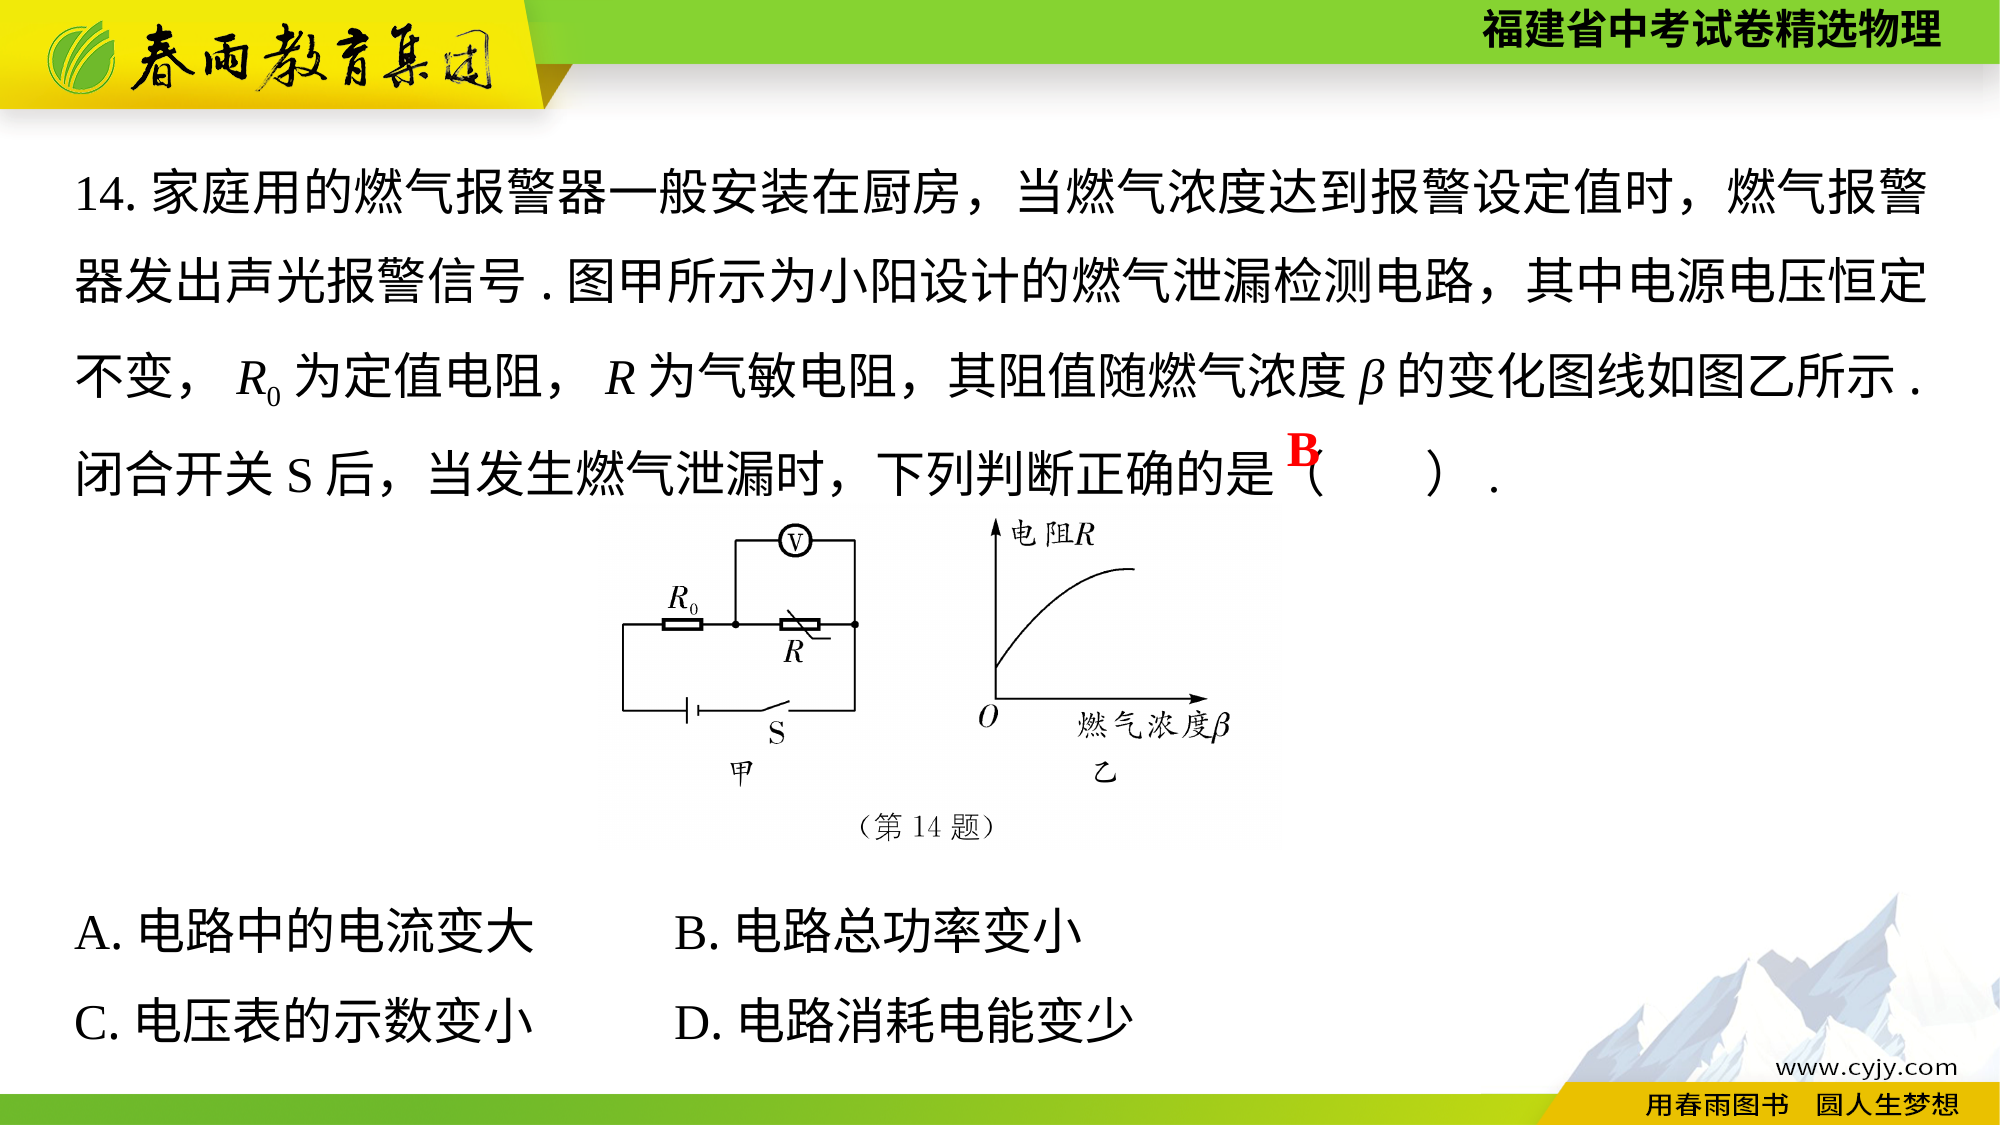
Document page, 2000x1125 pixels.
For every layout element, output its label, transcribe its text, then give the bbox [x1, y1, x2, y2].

picture [0, 0, 2000, 1125]
list 14.家庭用的燃气报警器一般安装在厨房，当燃气浓度达到报警设定值时，燃气报警器发出声光报警信号.图甲所示为小阳设计的燃气泄漏检测电路，其中电源电压恒定不变，R0为定值电阻，R为气敏电阻，其阻值随燃气浓度β的变化图线如图乙所示.闭合开关S后，当发生燃气泄漏时，下列判断正确的是（ ）. A.电路中的电流变大 B.电路总功率变小 C.电压表的示数变小 D.电路消耗电能变少 [59, 122, 1944, 1054]
text_box B [1272, 408, 1336, 484]
